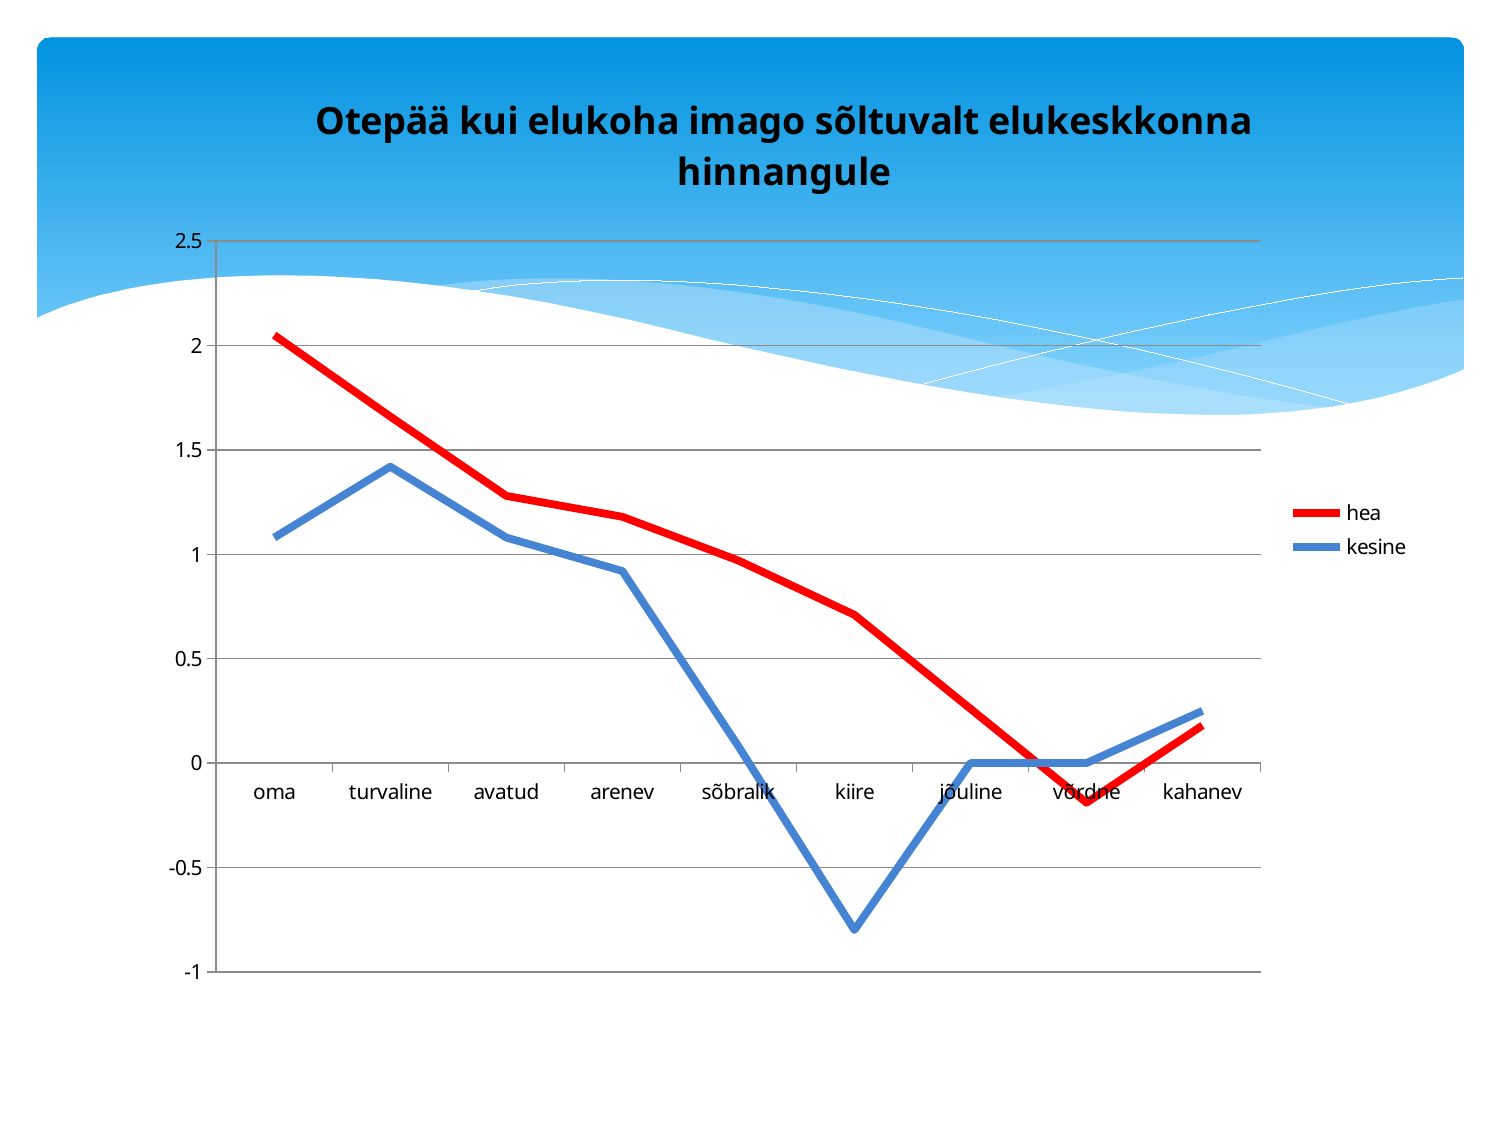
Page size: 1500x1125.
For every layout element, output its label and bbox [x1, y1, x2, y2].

chart [142, 55, 1426, 1006]
